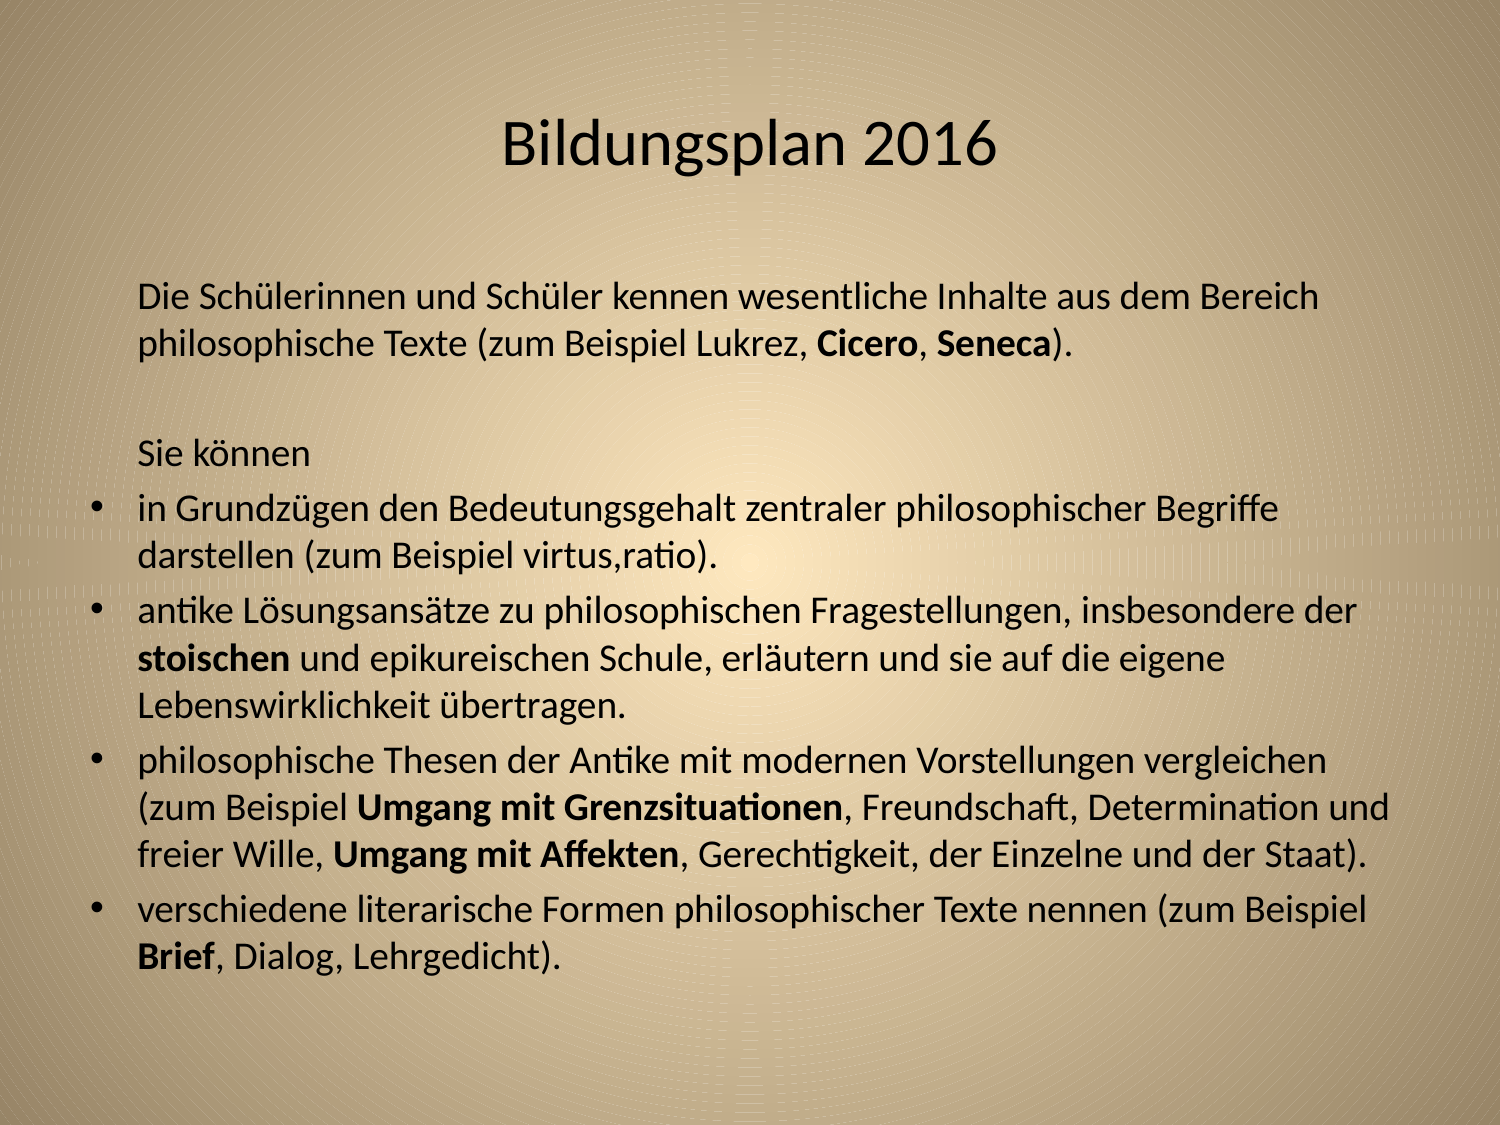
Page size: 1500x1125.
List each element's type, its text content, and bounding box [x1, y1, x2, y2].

title Bildungsplan 2016 [75, 45, 1425, 233]
list Die Schülerinnen und Schüler kennen wesentliche Inhalte aus dem Bereich philosophische Texte (zum Beispiel Lukrez, Cicero, Seneca). Sie können in Grundzügen den Bedeutungsgehalt zentraler philosophischer Begriffe darstellen (zum Beispiel virtus,ratio). antike Lösungsansätze zu philosophischen Fragestellungen, insbesondere der stoischen und epikureischen Schule, erläutern und sie auf die eigene Lebenswirklichkeit übertragen. philosophische Thesen der Antike mit modernen Vorstellungen vergleichen (zum Beispiel Umgang mit Grenzsituationen, Freundschaft, Determination und freier Wille, Umgang mit Affekten, Gerechtigkeit, der Einzelne und der Staat). verschiedene literarische Formen philosophischer Texte nennen (zum Beispiel Brief, Dialog, Lehrgedicht). [75, 262, 1425, 1005]
